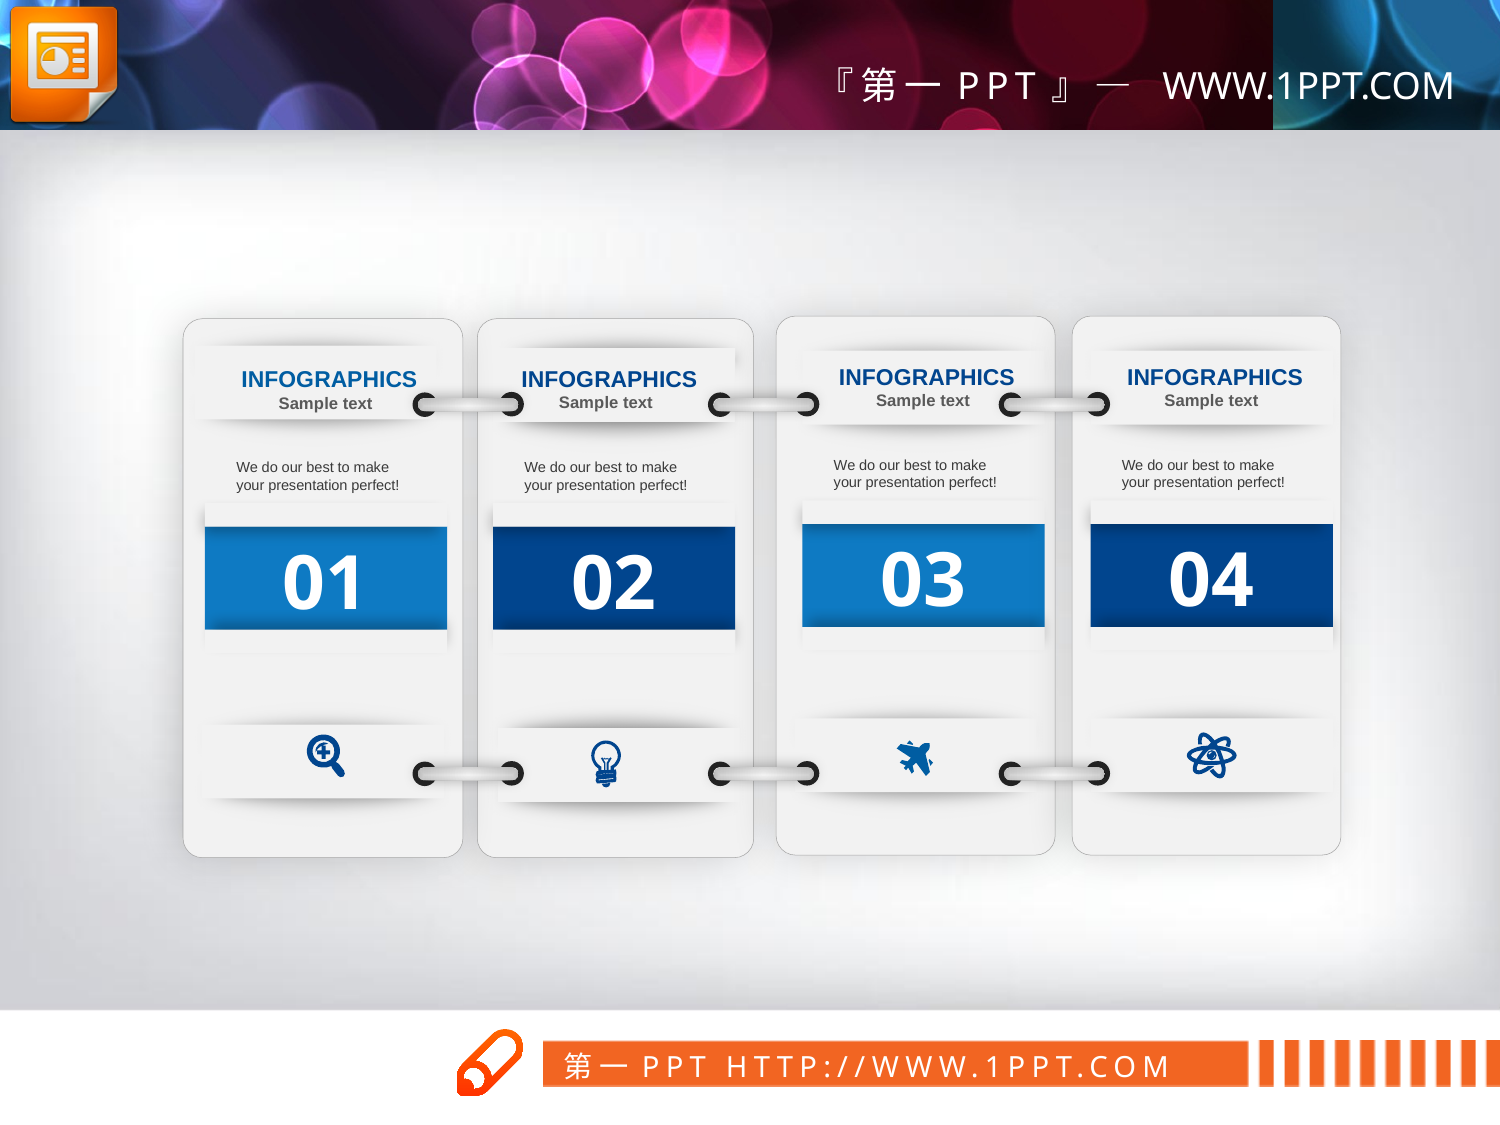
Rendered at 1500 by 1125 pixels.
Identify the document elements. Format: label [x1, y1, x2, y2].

text_box [998, 760, 1111, 787]
text_box [412, 760, 525, 787]
text_box [1058, 315, 1365, 856]
text_box [762, 315, 1057, 856]
text_box [162, 315, 476, 859]
picture [543, 1040, 1500, 1087]
picture [0, 0, 1500, 1012]
text_box [707, 391, 820, 418]
text_box [707, 760, 820, 787]
text_box [412, 391, 525, 418]
text_box [476, 315, 761, 859]
text_box [998, 391, 1111, 418]
